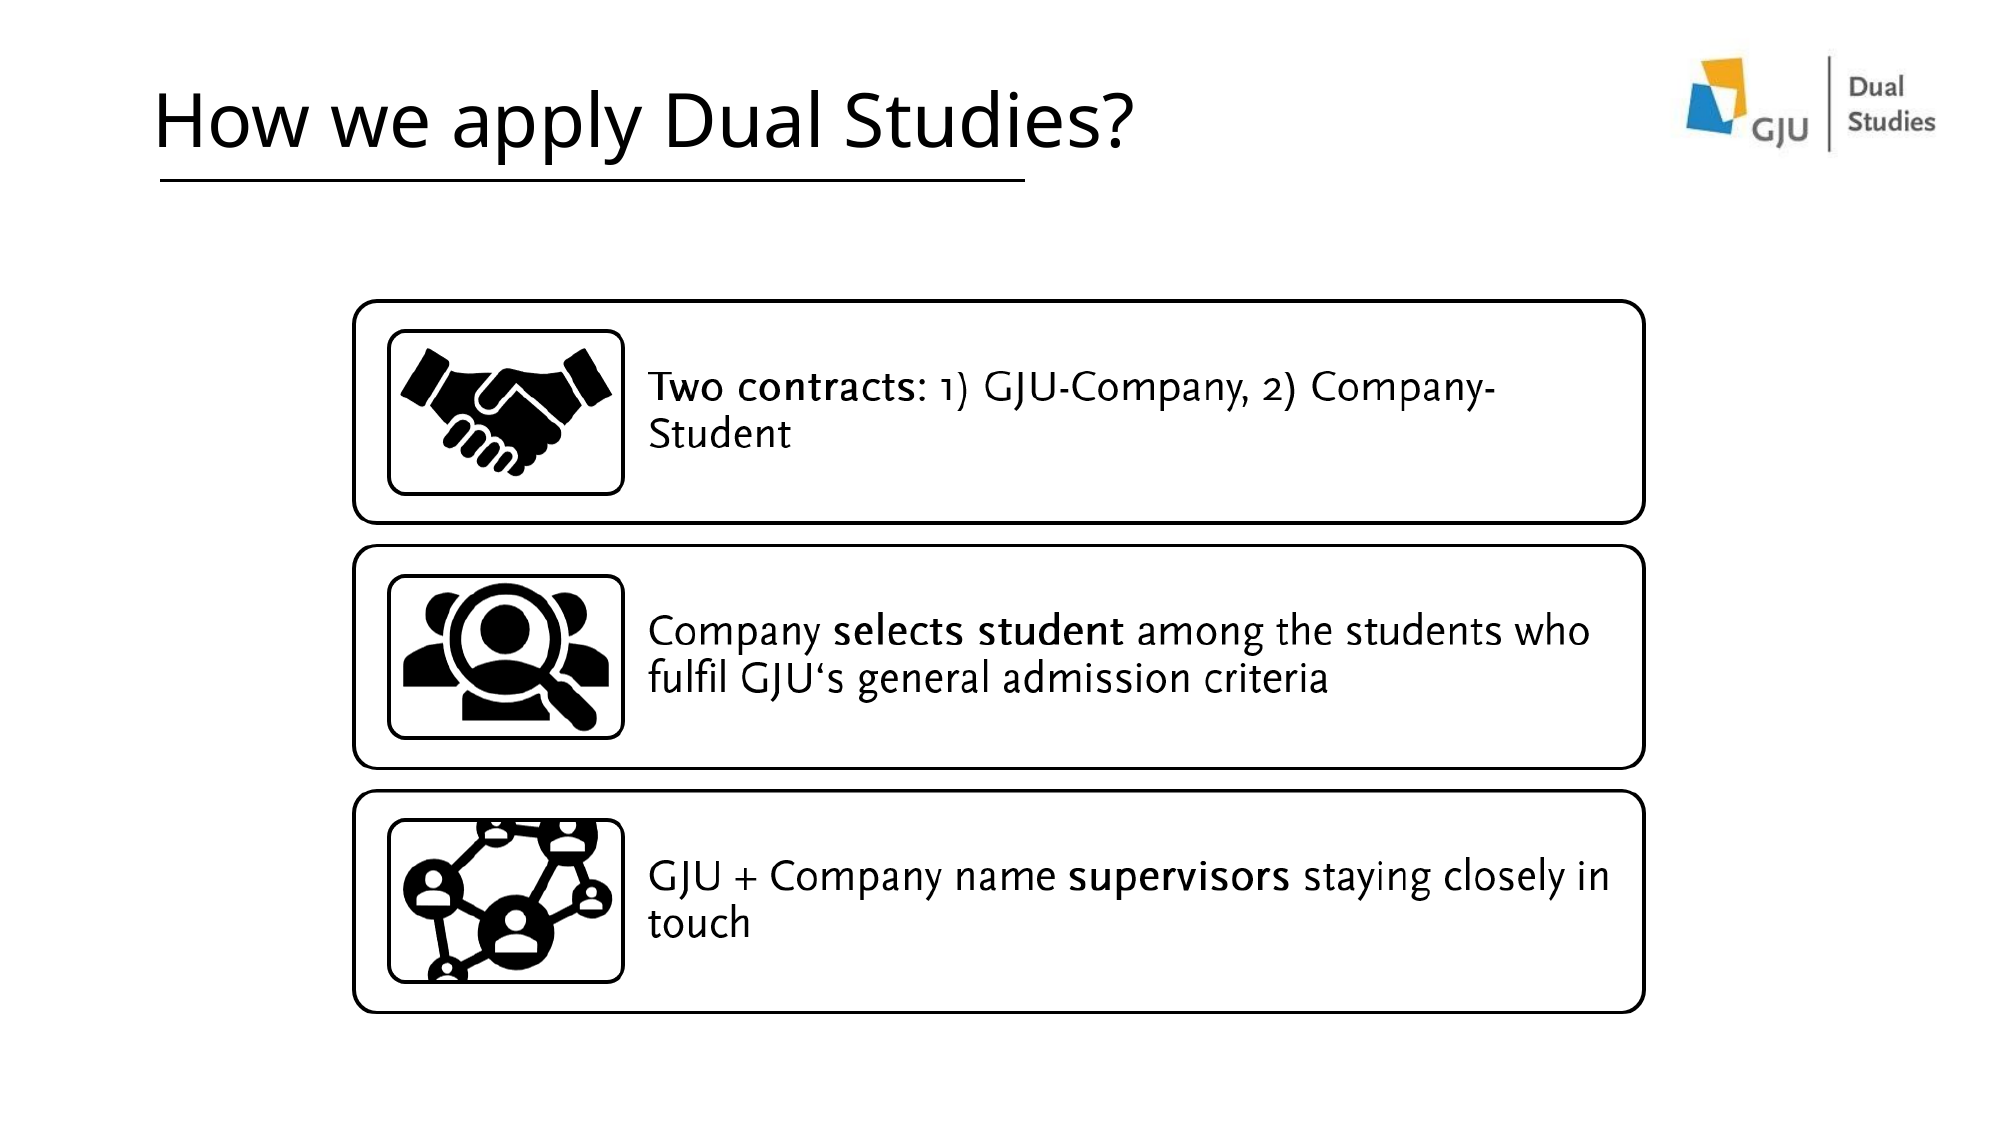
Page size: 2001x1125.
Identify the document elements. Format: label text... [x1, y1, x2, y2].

title How we apply Dual Studies? [137, 59, 1863, 278]
picture [1651, 0, 2000, 209]
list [352, 299, 1648, 1014]
